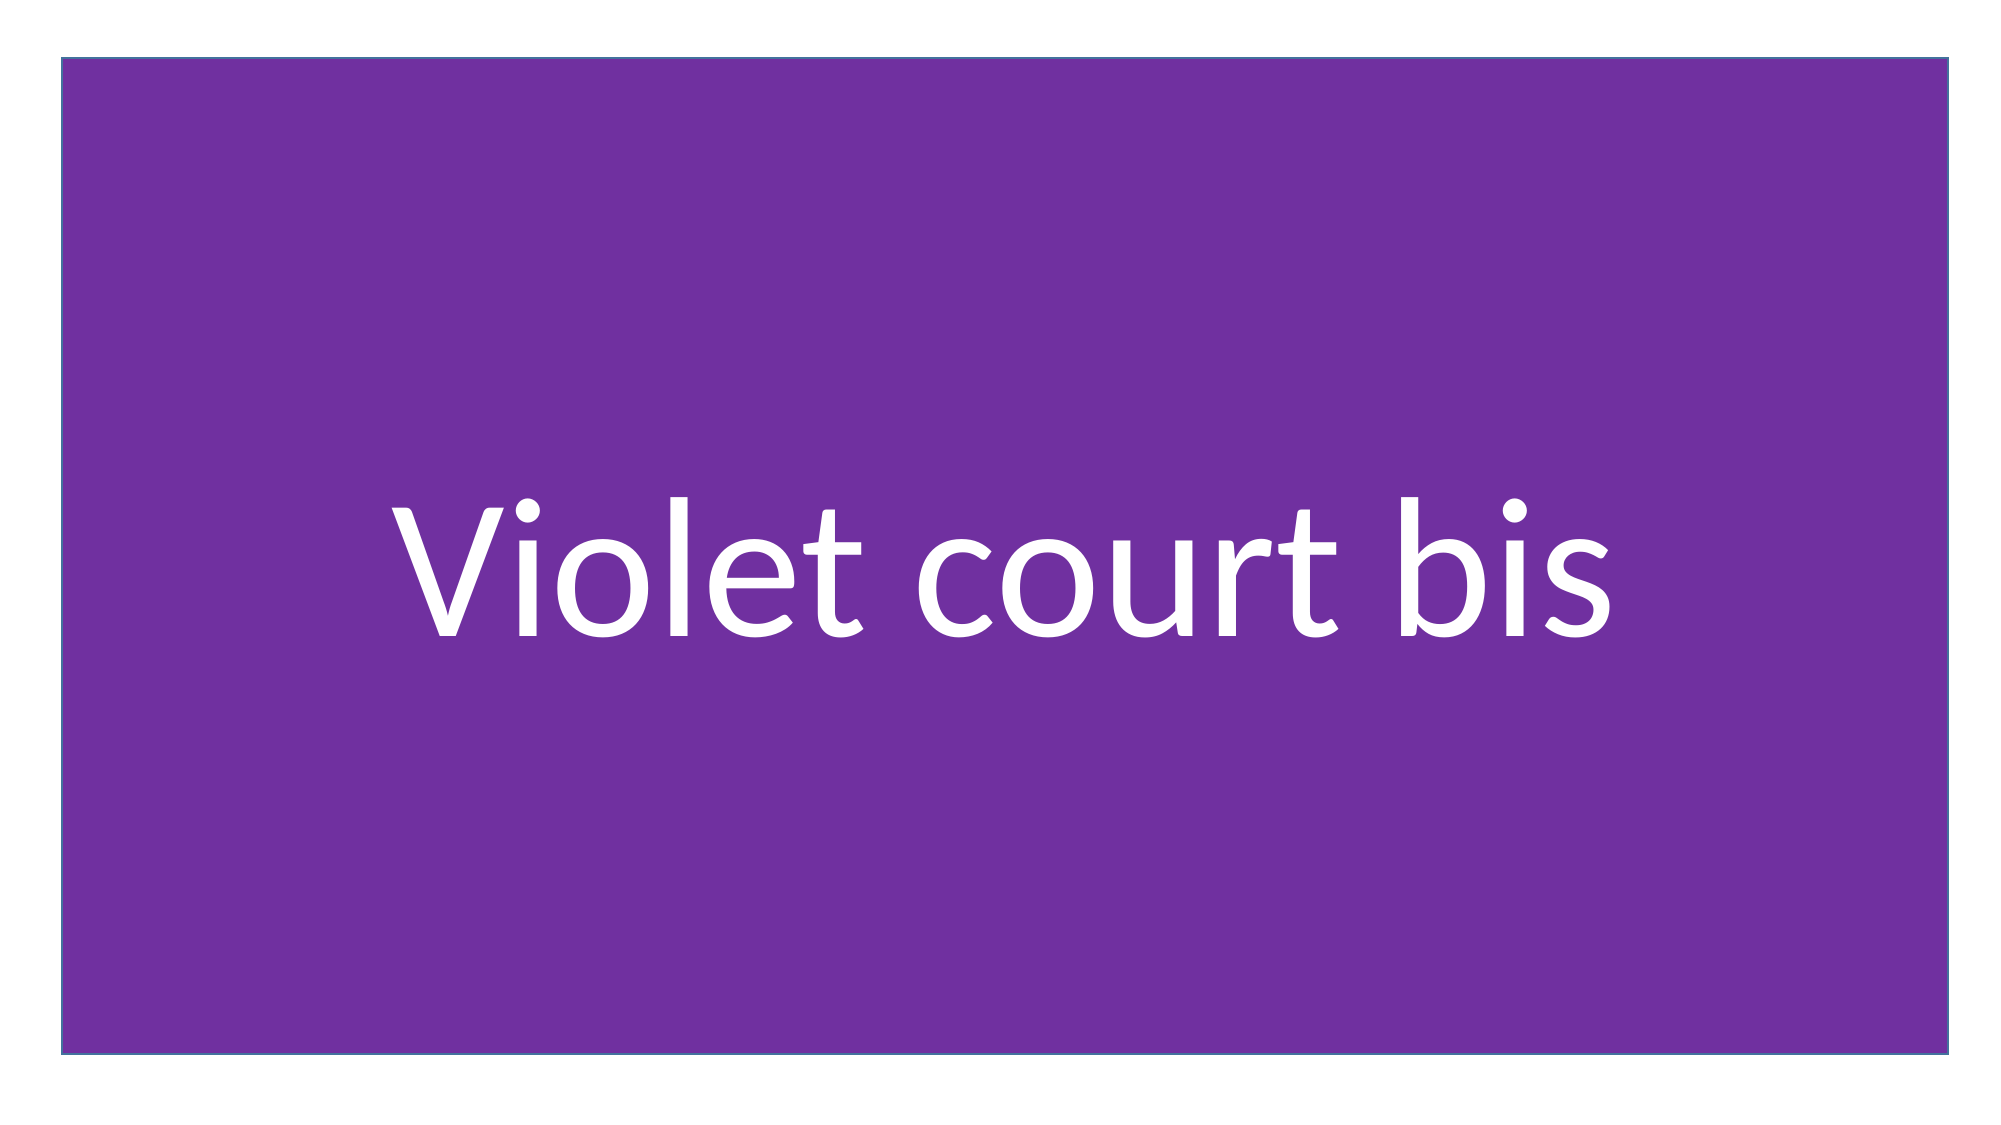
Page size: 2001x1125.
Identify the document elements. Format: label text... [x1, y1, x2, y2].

text_box Violet court bis [61, 57, 1949, 1055]
